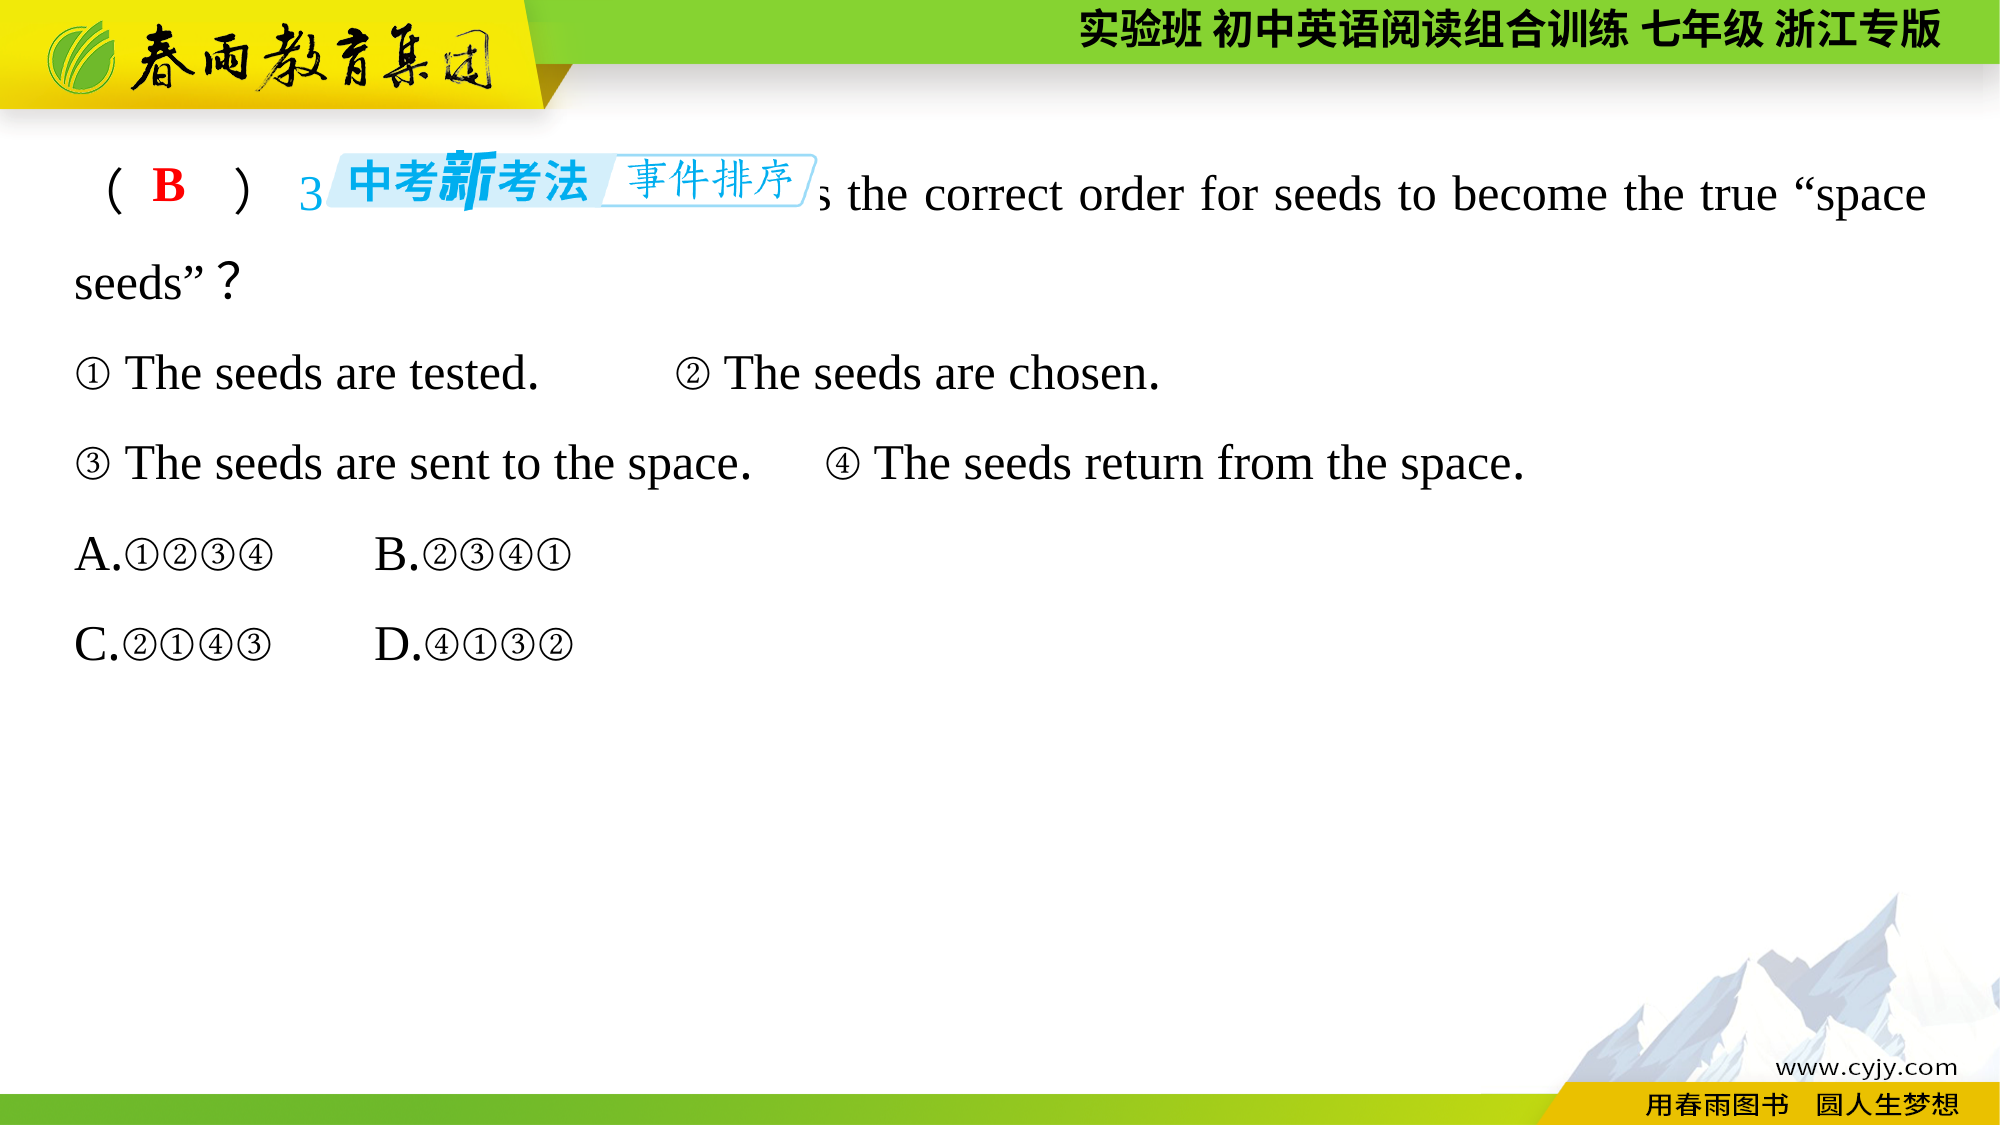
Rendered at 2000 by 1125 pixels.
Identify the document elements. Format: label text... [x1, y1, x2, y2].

list （ ）3. What is the correct order for seeds to become the true “space seeds”？ ① The seeds are tested. ② The seeds are chosen. ③ The seeds are sent to the space. ④ The seeds return from the space. A.①②③④ B.②③④① C.②①④③ D.④①③② [59, 122, 1944, 683]
text_box B [137, 144, 196, 219]
picture [0, 0, 2000, 1125]
